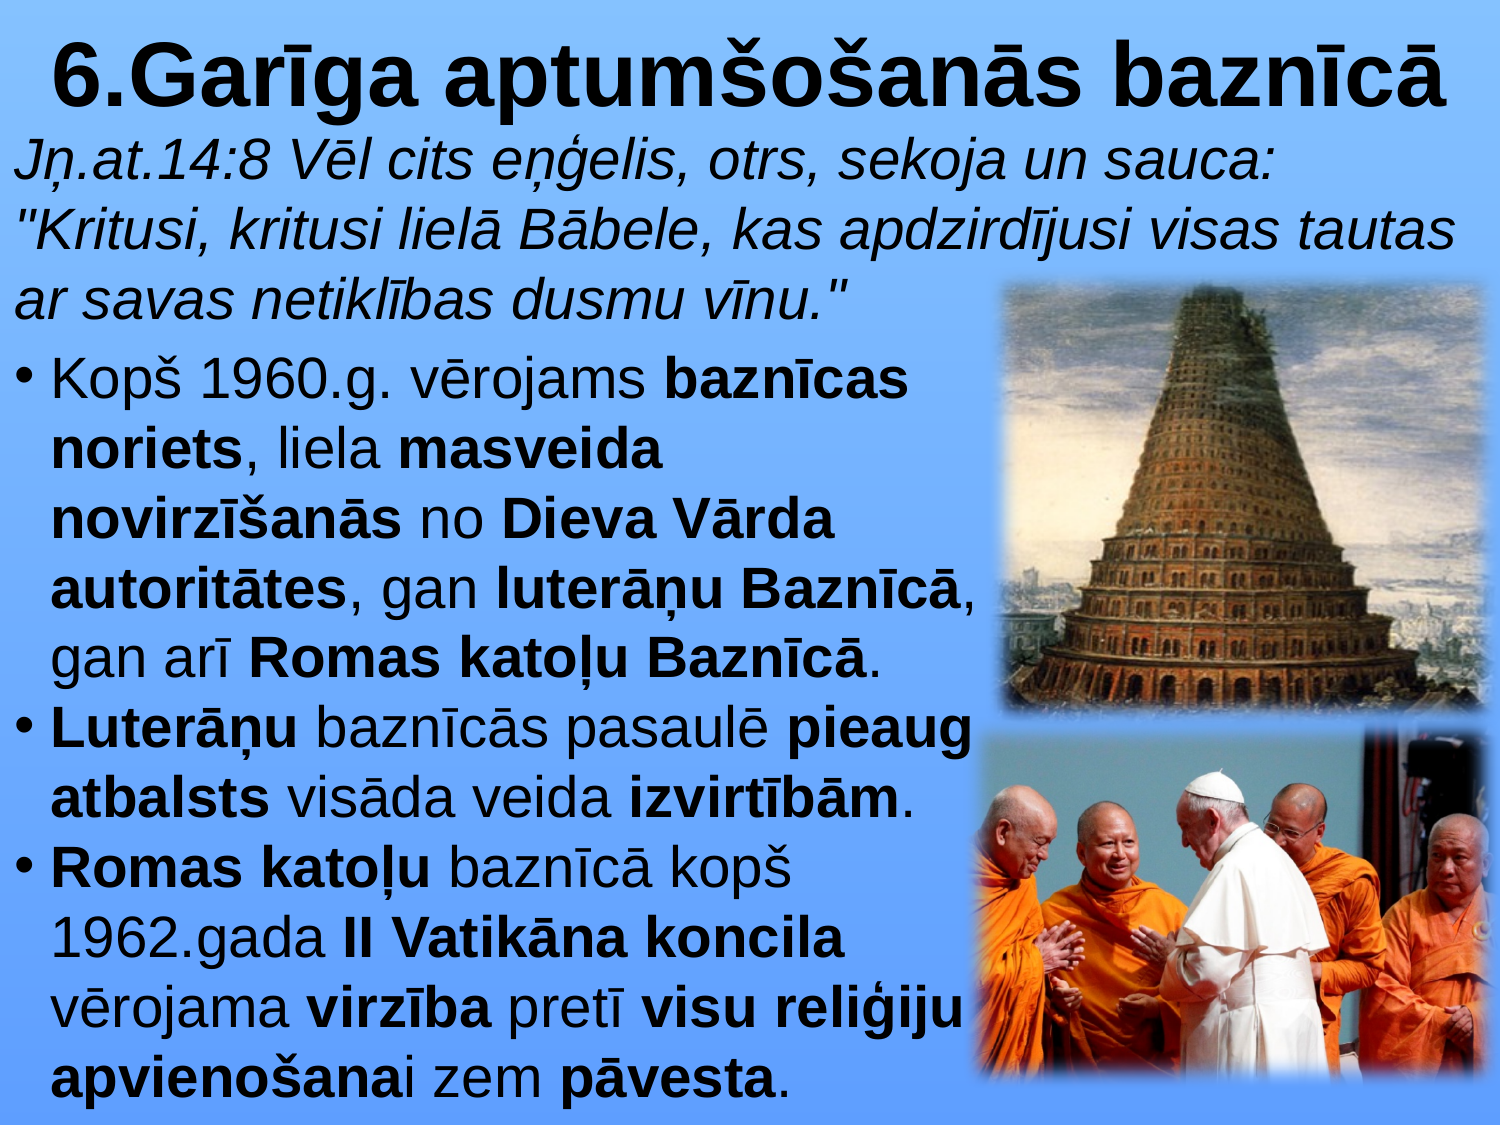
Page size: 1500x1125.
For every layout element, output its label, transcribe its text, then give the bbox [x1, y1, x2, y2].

text_box 6.Garīga aptumšošanās baznīcā [0, 0, 1500, 113]
picture [962, 266, 1500, 1090]
text_box Jņ.at.14:8 Vēl cits eņģelis, otrs, sekoja un sauca: "Kritusi, kritusi lielā Bābele, kas apdzirdījusi visas tautas ar savas netiklības dusmu vīnu." [0, 113, 1500, 339]
text_box Kopš 1960.g. vērojams baznīcas noriets, liela masveida novirzīšanās no Dieva Vārda autoritātes, gan luterāņu Baznīcā, gan arī Romas katoļu Baznīcā. Luterāņu baznīcās pasaulē pieaug atbalsts visāda veida izvirtībām. Romas katoļu baznīcā kopš 1962.gada II Vatikāna koncila vērojama virzība pretī visu reliģiju apvienošanai zem pāvesta. [0, 339, 1034, 1117]
